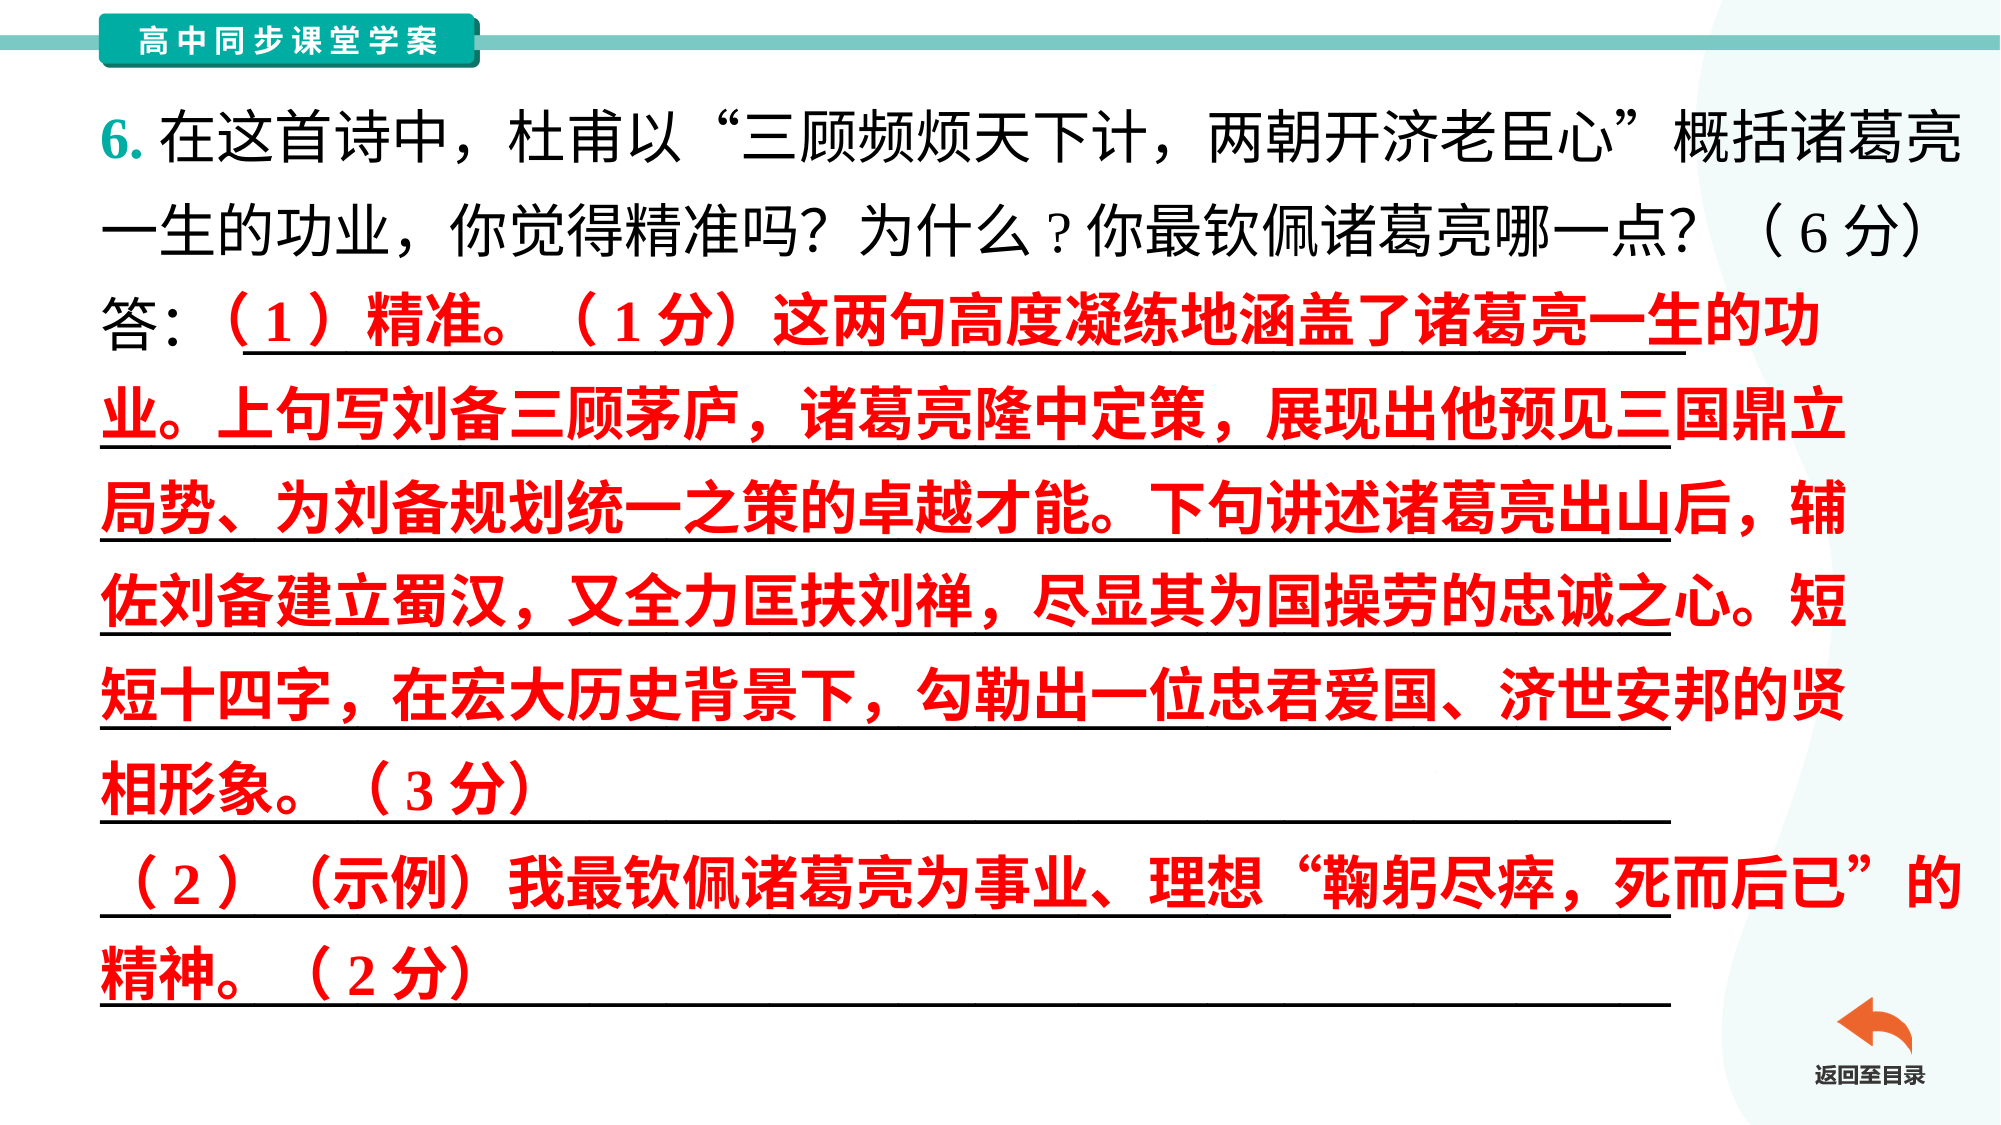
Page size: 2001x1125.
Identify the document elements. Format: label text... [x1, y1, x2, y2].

picture [0, 0, 2000, 1125]
text_box 6.在这首诗中，杜甫以“三顾频烦天下计，两朝开济老臣心”概括诸葛亮 一生的功业，你觉得精准吗？为什么?你最钦佩诸葛亮哪一点？（6分） 答： ________________________________________________________ _____________________________________________________________ _____________________________________________________________ _____________________________________________________________ _____________________________________________________________ _____________________________________________________________ _____________________________________________________________ _____________________________________________________________ [100, 76, 1899, 259]
text_box （1）精准。（1分）这两句高度凝练地涵盖了诸葛亮一生的功 业。上句写刘备三顾茅庐，诸葛亮隆中定策，展现出他预见三国鼎立 局势、为刘备规划统一之策的卓越才能。下句讲述诸葛亮出山后，辅 佐刘备建立蜀汉，又全力匡扶刘禅，尽显其为国操劳的忠诚之心。短 短十四字，在宏大历史背景下，勾勒出一位忠君爱国、济世安邦的贤 相形象。（3分） （2）（示例）我最钦佩诸葛亮为事业、理想“鞠躬尽瘁，死而后已”的 精神。（2分） [100, 259, 1899, 999]
